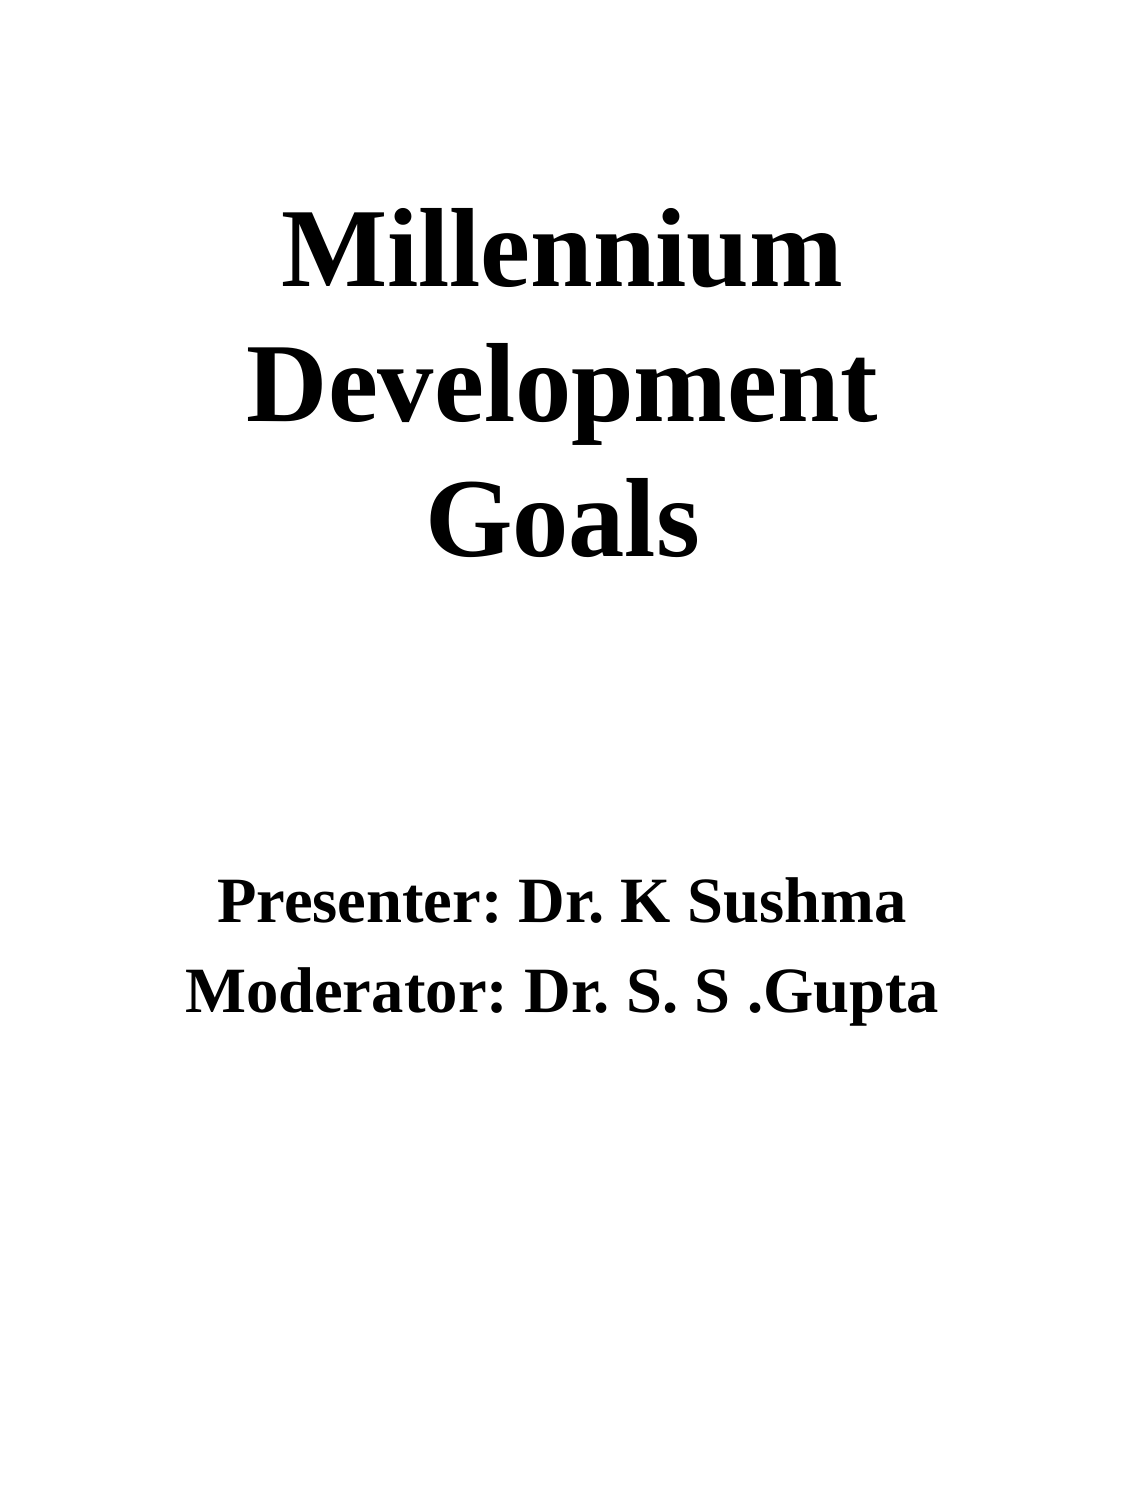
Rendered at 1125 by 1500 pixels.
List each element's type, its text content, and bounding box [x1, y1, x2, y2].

subtitle Presenter: Dr. K Sushma Moderator: Dr. S. S .Gupta [168, 849, 957, 1055]
title Millennium Development Goals [84, 164, 1041, 589]
